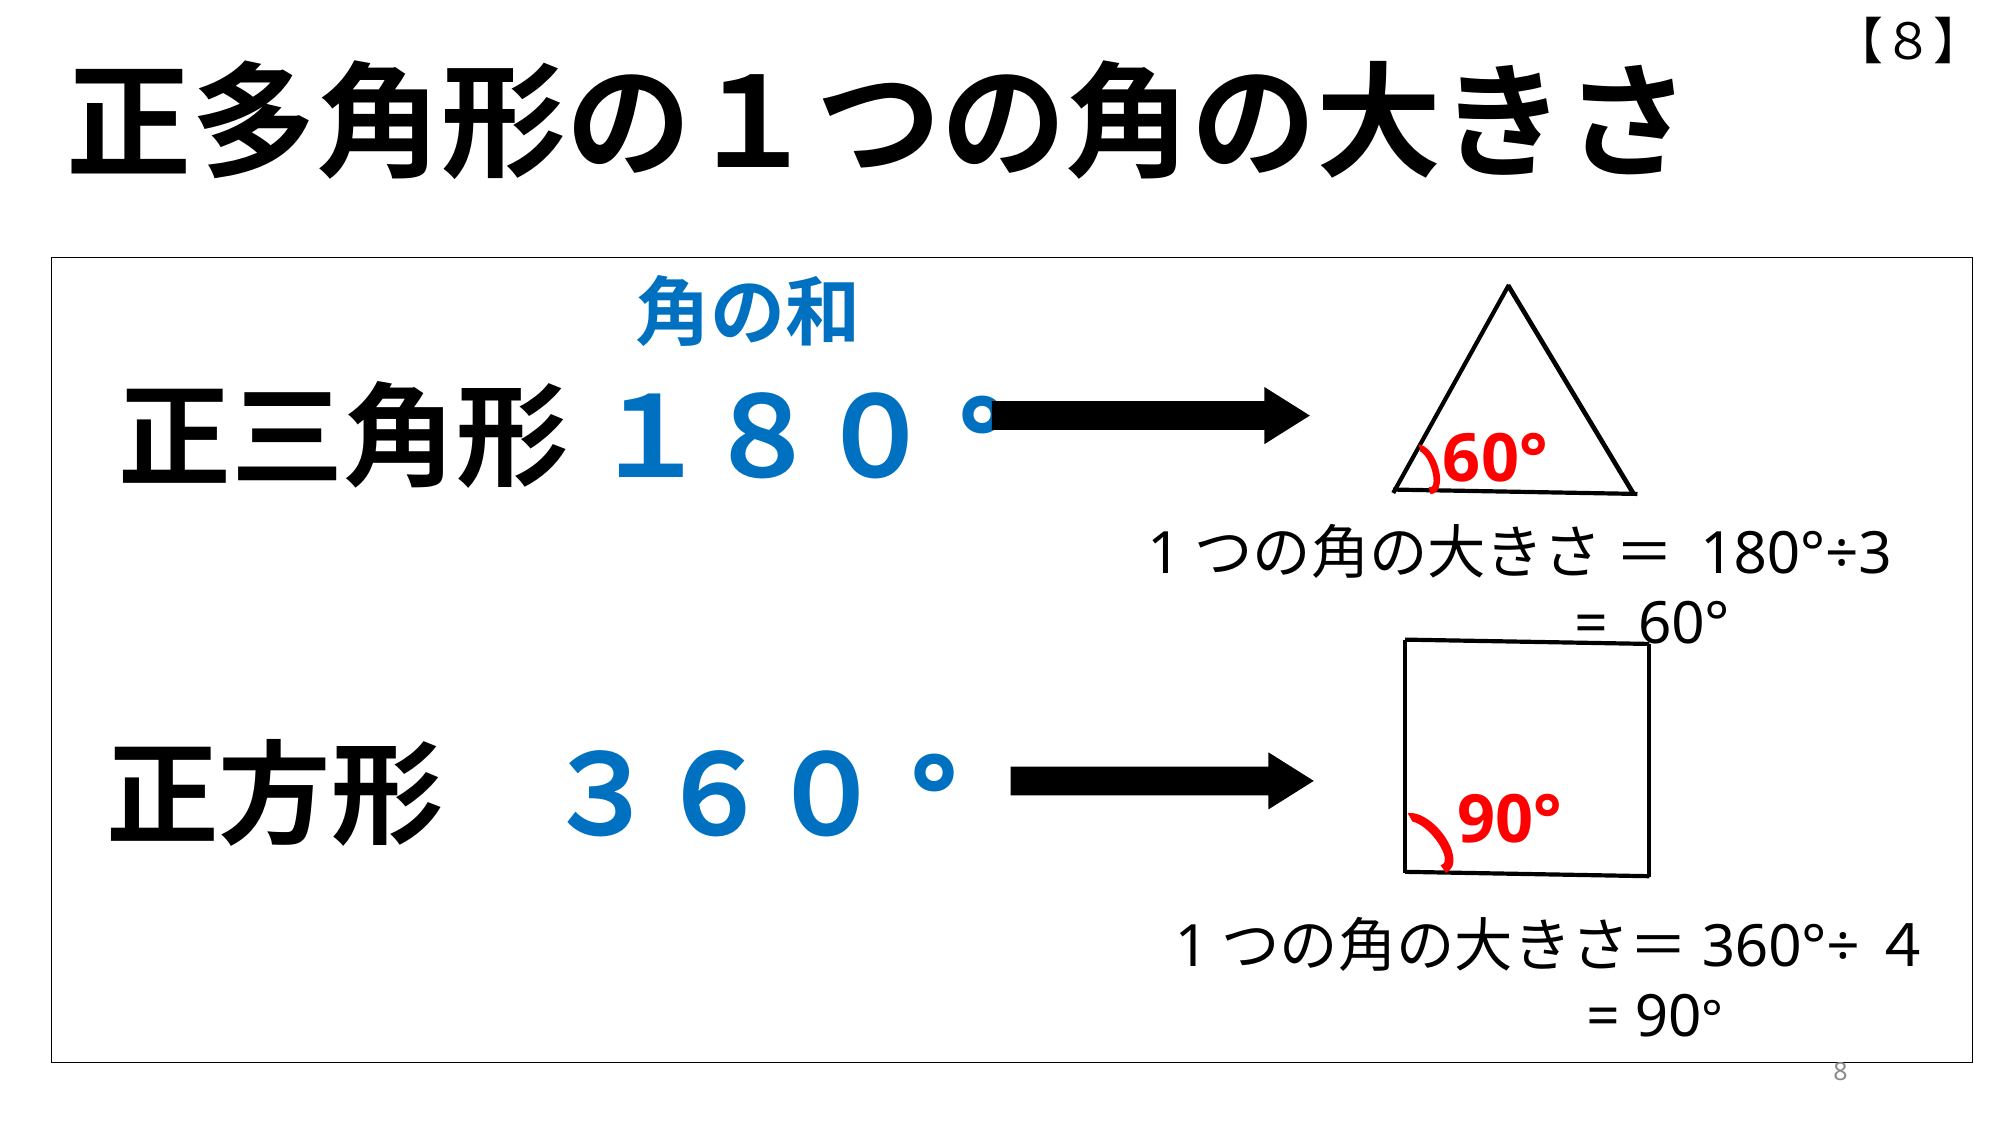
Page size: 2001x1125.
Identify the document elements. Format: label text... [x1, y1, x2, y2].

text_box [991, 387, 1310, 445]
text_box [1010, 752, 1314, 810]
text_box 90° [1442, 768, 1628, 863]
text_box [1405, 871, 1649, 877]
text_box [1407, 813, 1454, 871]
text_box 正多角形の１つの角の大きさ [51, 34, 1755, 200]
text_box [1507, 285, 1634, 489]
text_box 正方形 ３６０° [91, 715, 1093, 866]
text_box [1393, 489, 1638, 494]
text_box 60° [1428, 494, 1614, 503]
text_box 1つの角の大きさ ＝ 180°÷3 = 60° [1132, 507, 1963, 663]
text_box 【８】 [1818, 1, 2000, 77]
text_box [1393, 284, 1509, 489]
text_box 正三角形 １８０° [51, 257, 1973, 1063]
text_box 1つの角の大きさ＝360°÷４ = 90° [1159, 900, 1977, 1056]
text_box 角の和 [620, 257, 962, 363]
slide_number 8 [1412, 1056, 1863, 1103]
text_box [1405, 639, 1650, 644]
